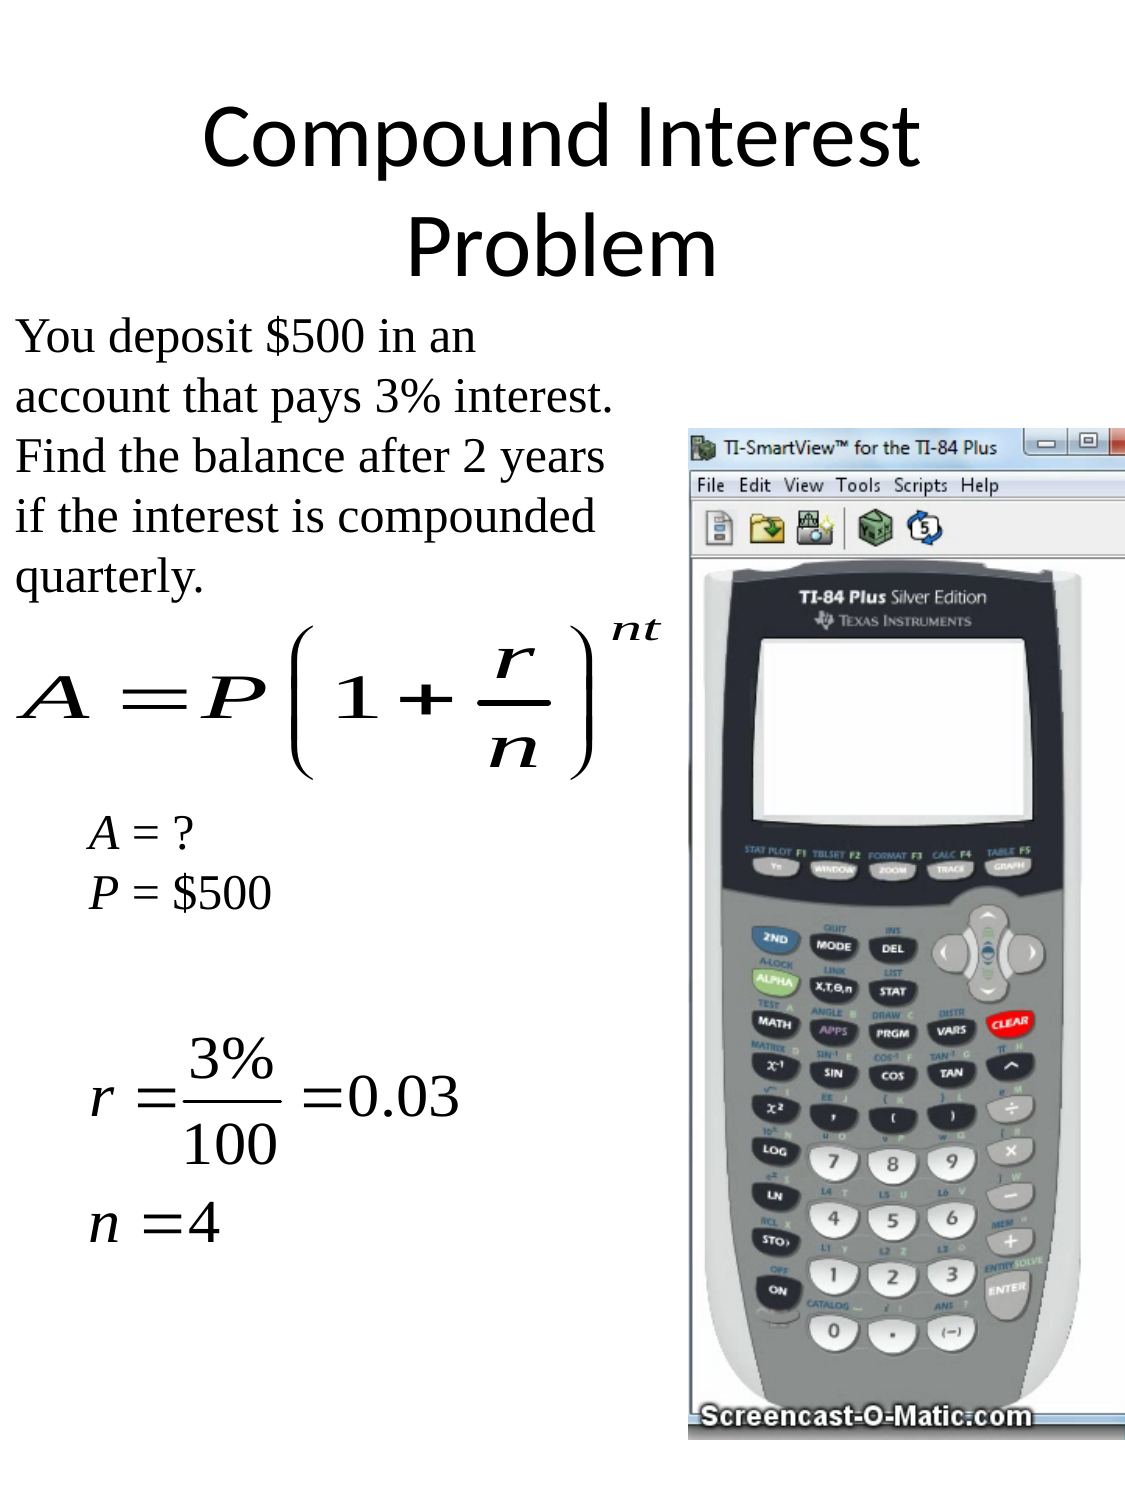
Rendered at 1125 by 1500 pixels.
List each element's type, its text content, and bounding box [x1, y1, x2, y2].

title Compound Interest Problem [56, 60, 1069, 310]
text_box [5, 605, 672, 789]
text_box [84, 1024, 463, 1251]
text_box A = ? P = $500 [74, 797, 288, 927]
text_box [687, 427, 1125, 1441]
text_box You deposit $500 in an account that pays 3% interest. Find the balance after 2 years if the interest is compounded quarterly. [0, 295, 650, 610]
